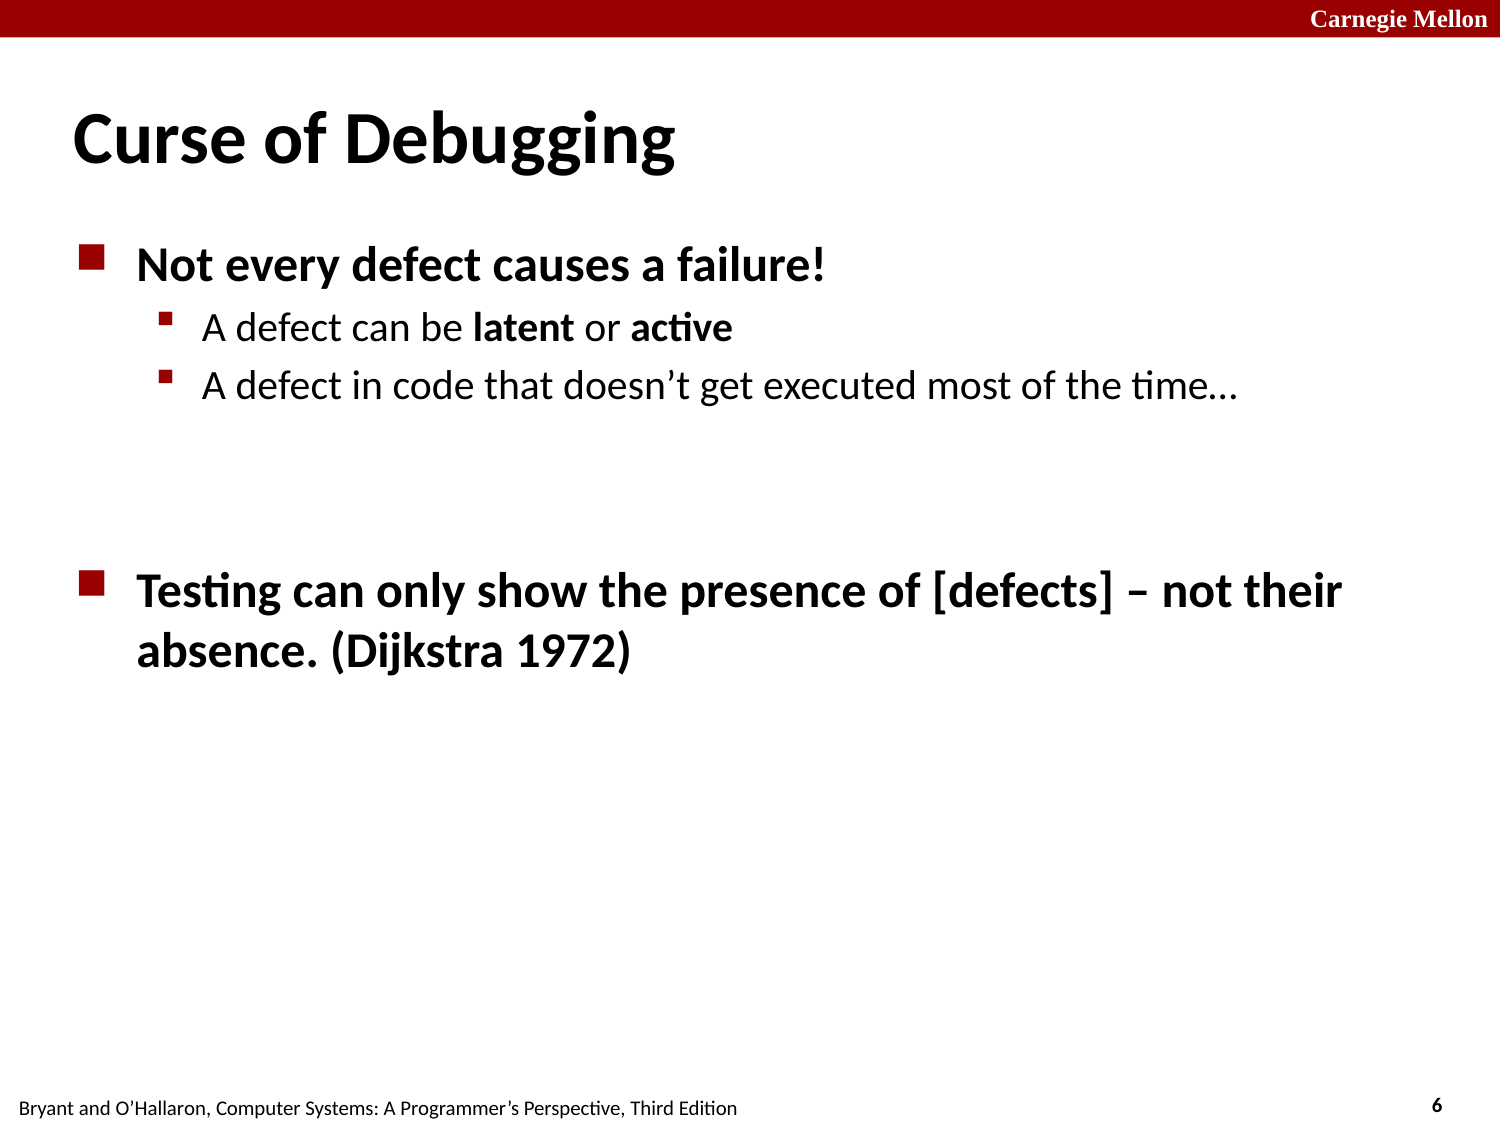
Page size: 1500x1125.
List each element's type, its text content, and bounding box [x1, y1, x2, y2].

title Curse of Debugging [58, 71, 1305, 197]
list Not every defect causes a failure! A defect can be latent or active A defect in code that doesn’t get executed most of the time… Testing can only show the presence of [defects] – not their absence. (Dijkstra 1972) [64, 223, 1361, 1040]
